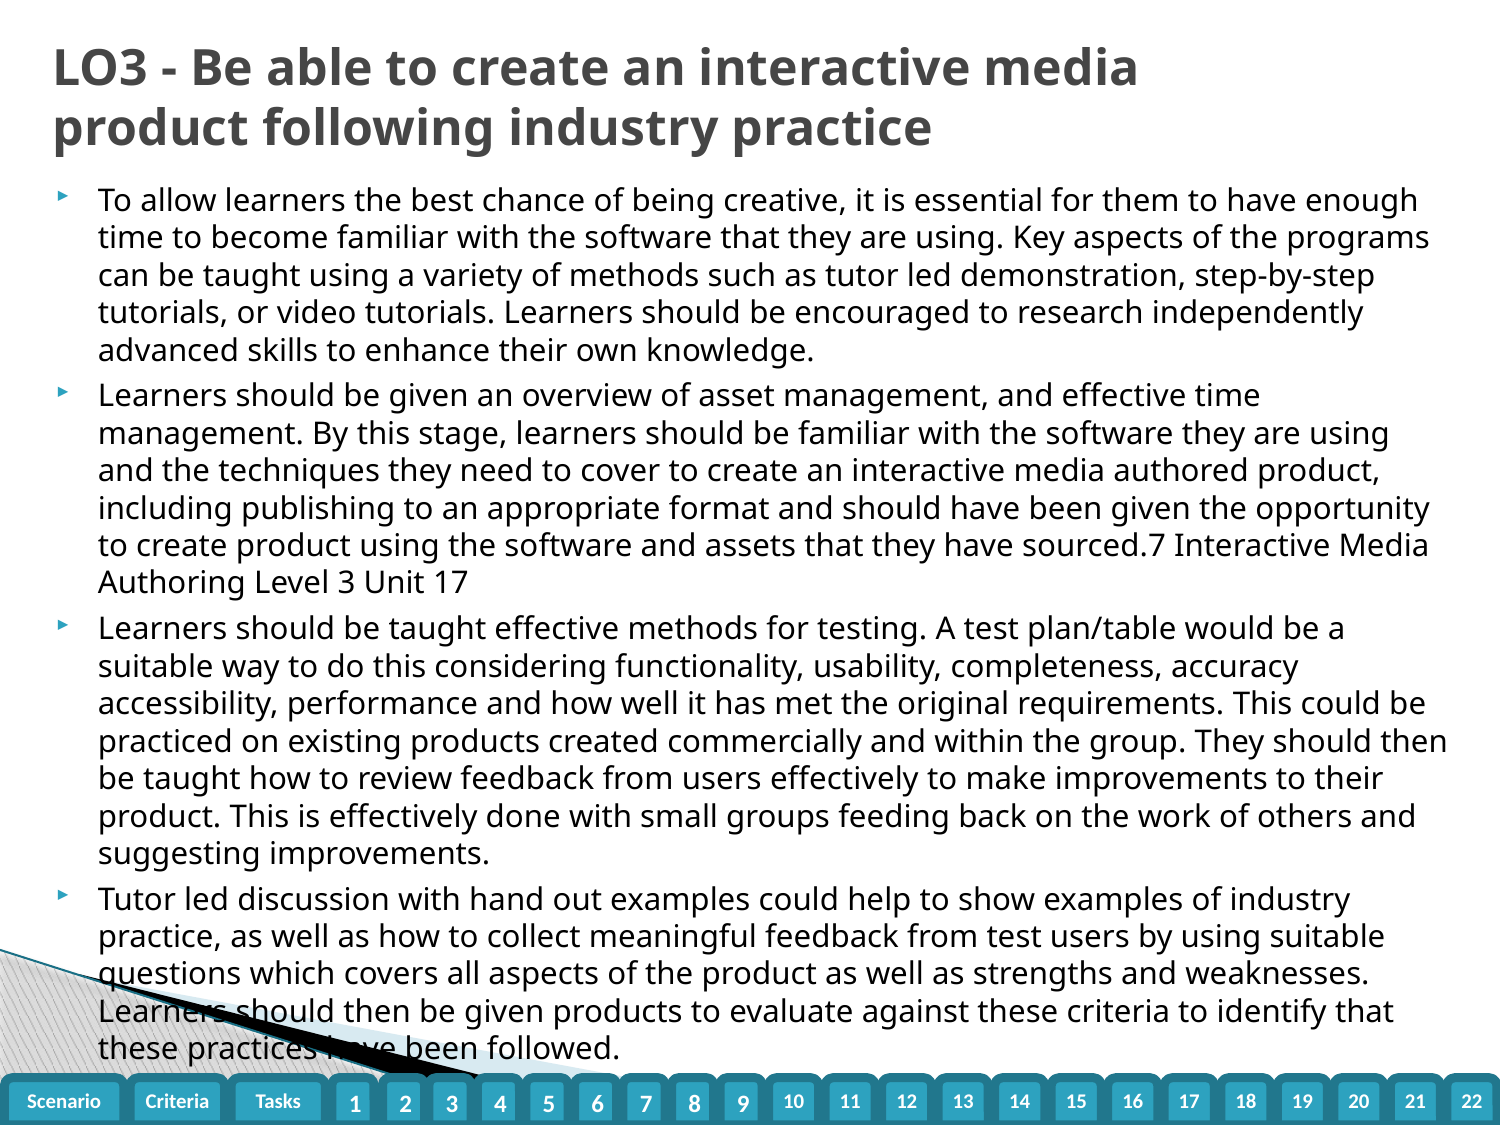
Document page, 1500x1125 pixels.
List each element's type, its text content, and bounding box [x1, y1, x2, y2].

list To allow learners the best chance of being creative, it is essential for them to have enough time to become familiar with the software that they are using. Key aspects of the programs can be taught using a variety of methods such as tutor led demonstration, step-by-step tutorials, or video tutorials. Learners should be encouraged to research independently advanced skills to enhance their own knowledge. Learners should be given an overview of asset management, and effective time management. By this stage, learners should be familiar with the software they are using and the techniques they need to cover to create an interactive media authored product, including publishing to an appropriate format and should have been given the opportunity to create product using the software and assets that they have sourced.7 Interactive Media Authoring Level 3 Unit 17 Learners should be taught effective methods for testing. A test plan/table would be a suitable way to do this considering functionality, usability, completeness, accuracy accessibility, performance and how well it has met the original requirements. This could be practiced on existing products created commercially and within the group. They should then be taught how to review feedback from users effectively to make improvements to their product. This is effectively done with small groups feeding back on the work of others and suggesting improvements. Tutor led discussion with hand out examples could help to show examples of industry practice, as well as how to collect meaningful feedback from test users by using suitable questions which covers all aspects of the product as well as strengths and weaknesses. Learners should then be given products to evaluate against these criteria to identify that these practices have been followed. [41, 173, 1471, 1071]
title LO3 - Be able to create an interactive media product following industry practice [37, 19, 1471, 173]
